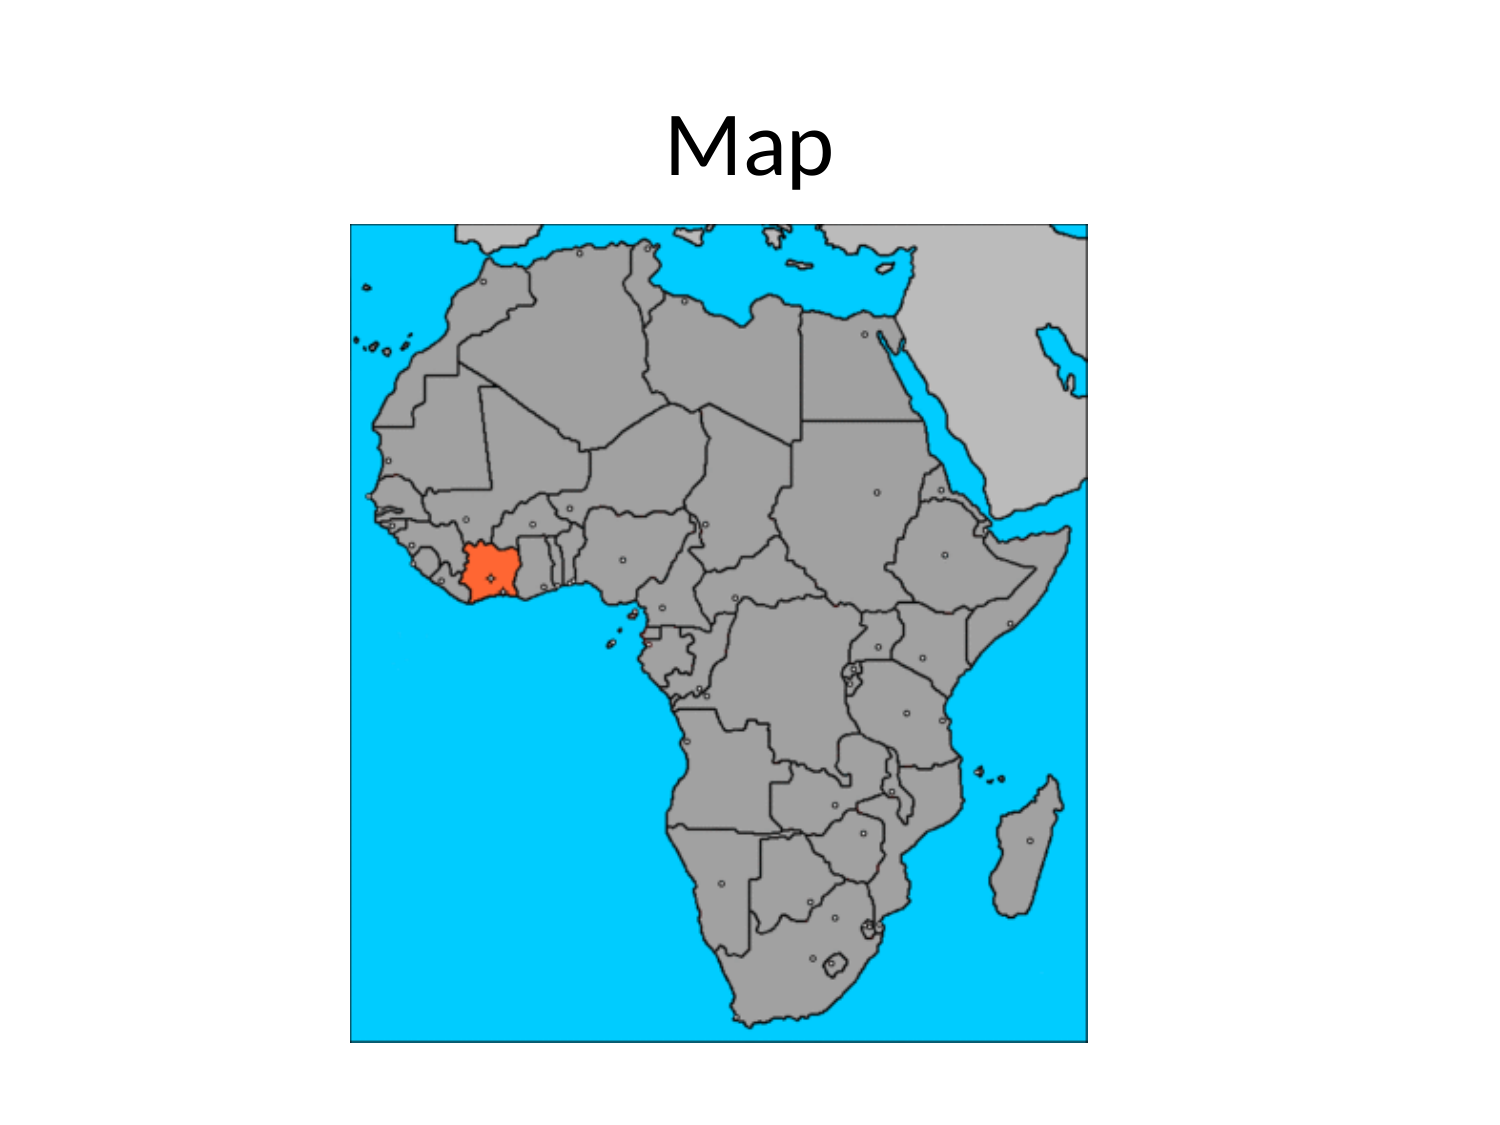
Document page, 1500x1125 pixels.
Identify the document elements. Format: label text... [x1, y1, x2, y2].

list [349, 224, 1088, 1043]
title Map [75, 45, 1425, 233]
